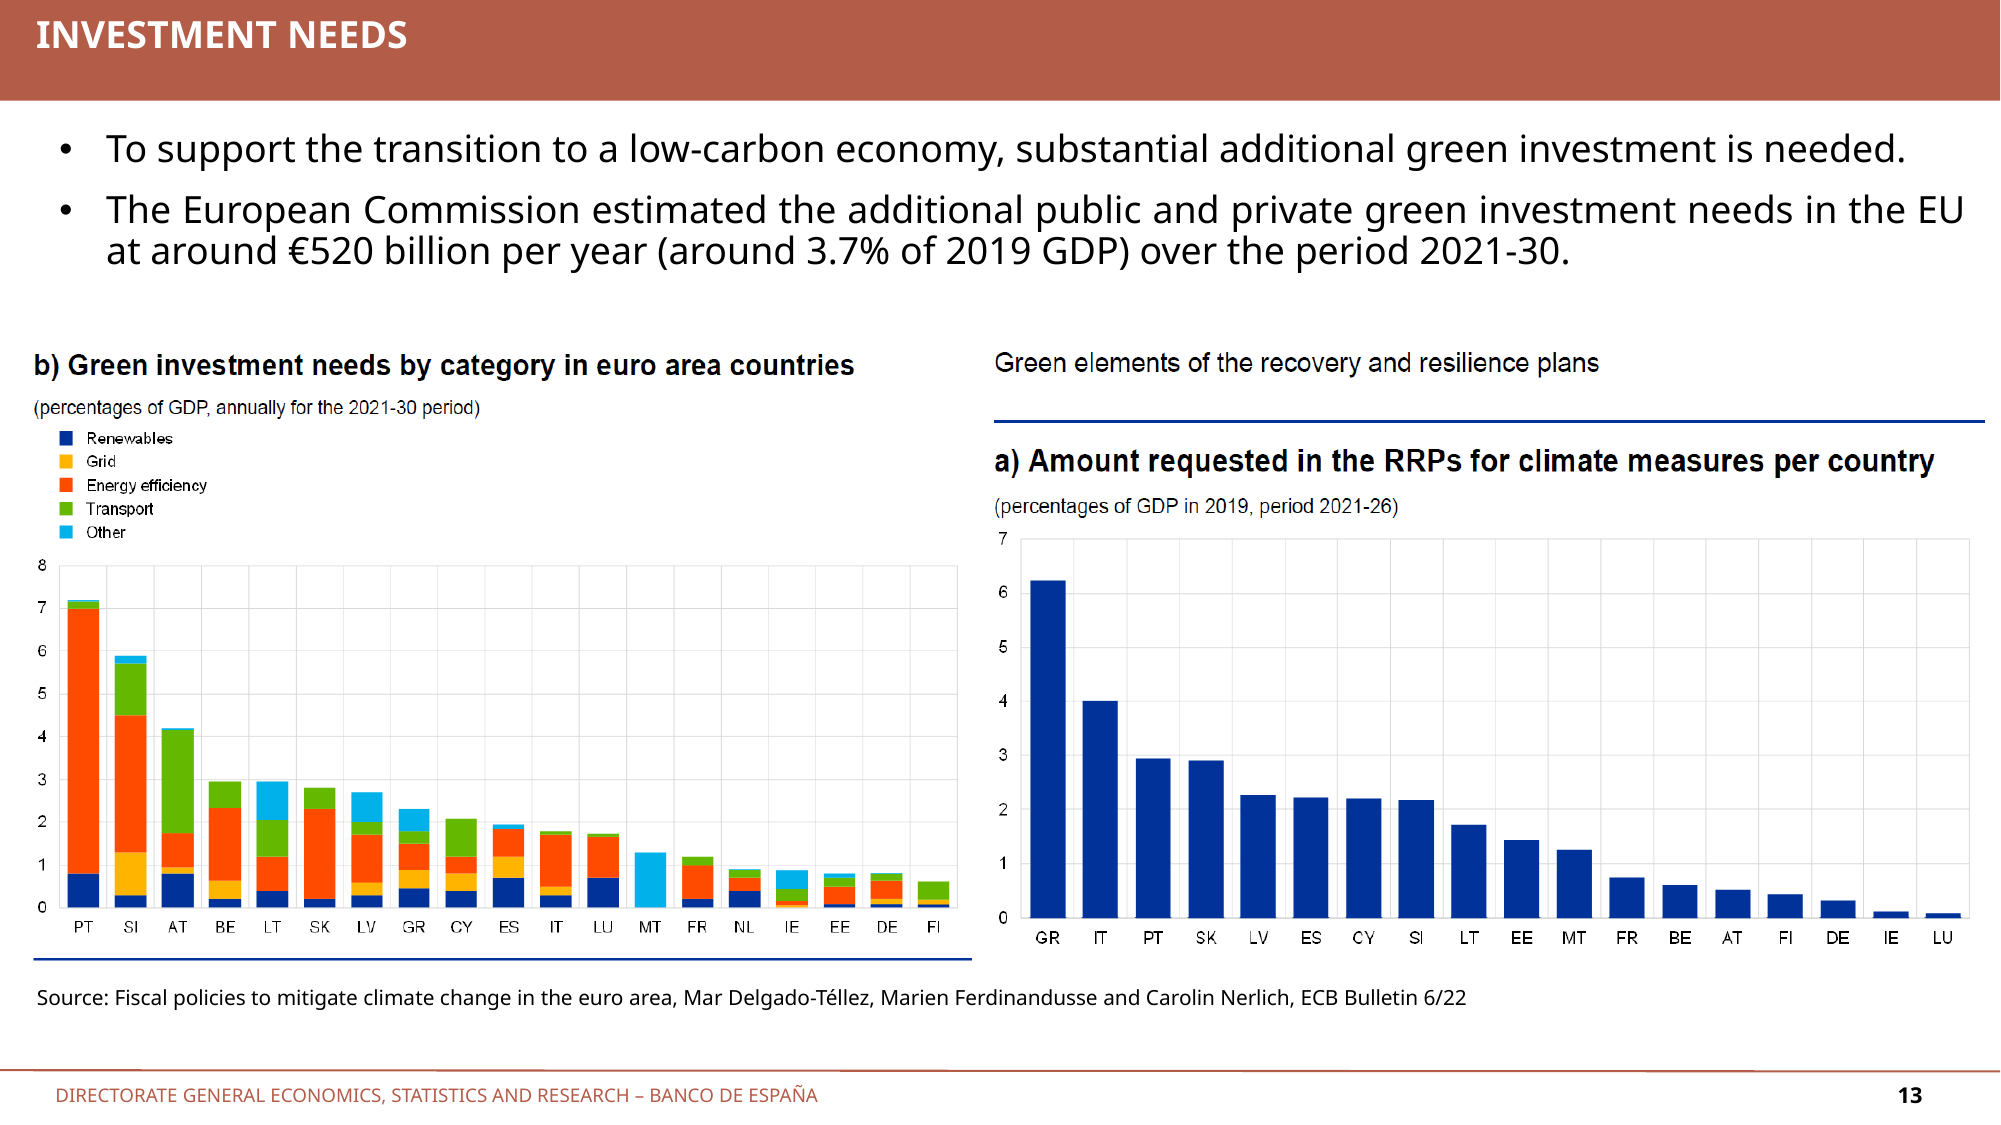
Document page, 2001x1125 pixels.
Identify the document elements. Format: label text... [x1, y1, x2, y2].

list To support the transition to a low-carbon economy, substantial additional green investment is needed. The European Commission estimated the additional public and private green investment needs in the EU at around €520 billion per year (around 3.7% of 2019 GDP) over the period 2021-30. [44, 122, 1983, 303]
slide_number 13 [1843, 1074, 1938, 1122]
title investment needs [21, 8, 1983, 100]
picture [985, 346, 1998, 961]
picture [21, 346, 977, 961]
list Source: Fiscal policies to mitigate climate change in the euro area, Mar Delgado-Téllez, Marien Ferdinandusse and Carolin Nerlich, ECB Bulletin 6/22 [22, 980, 1960, 1055]
